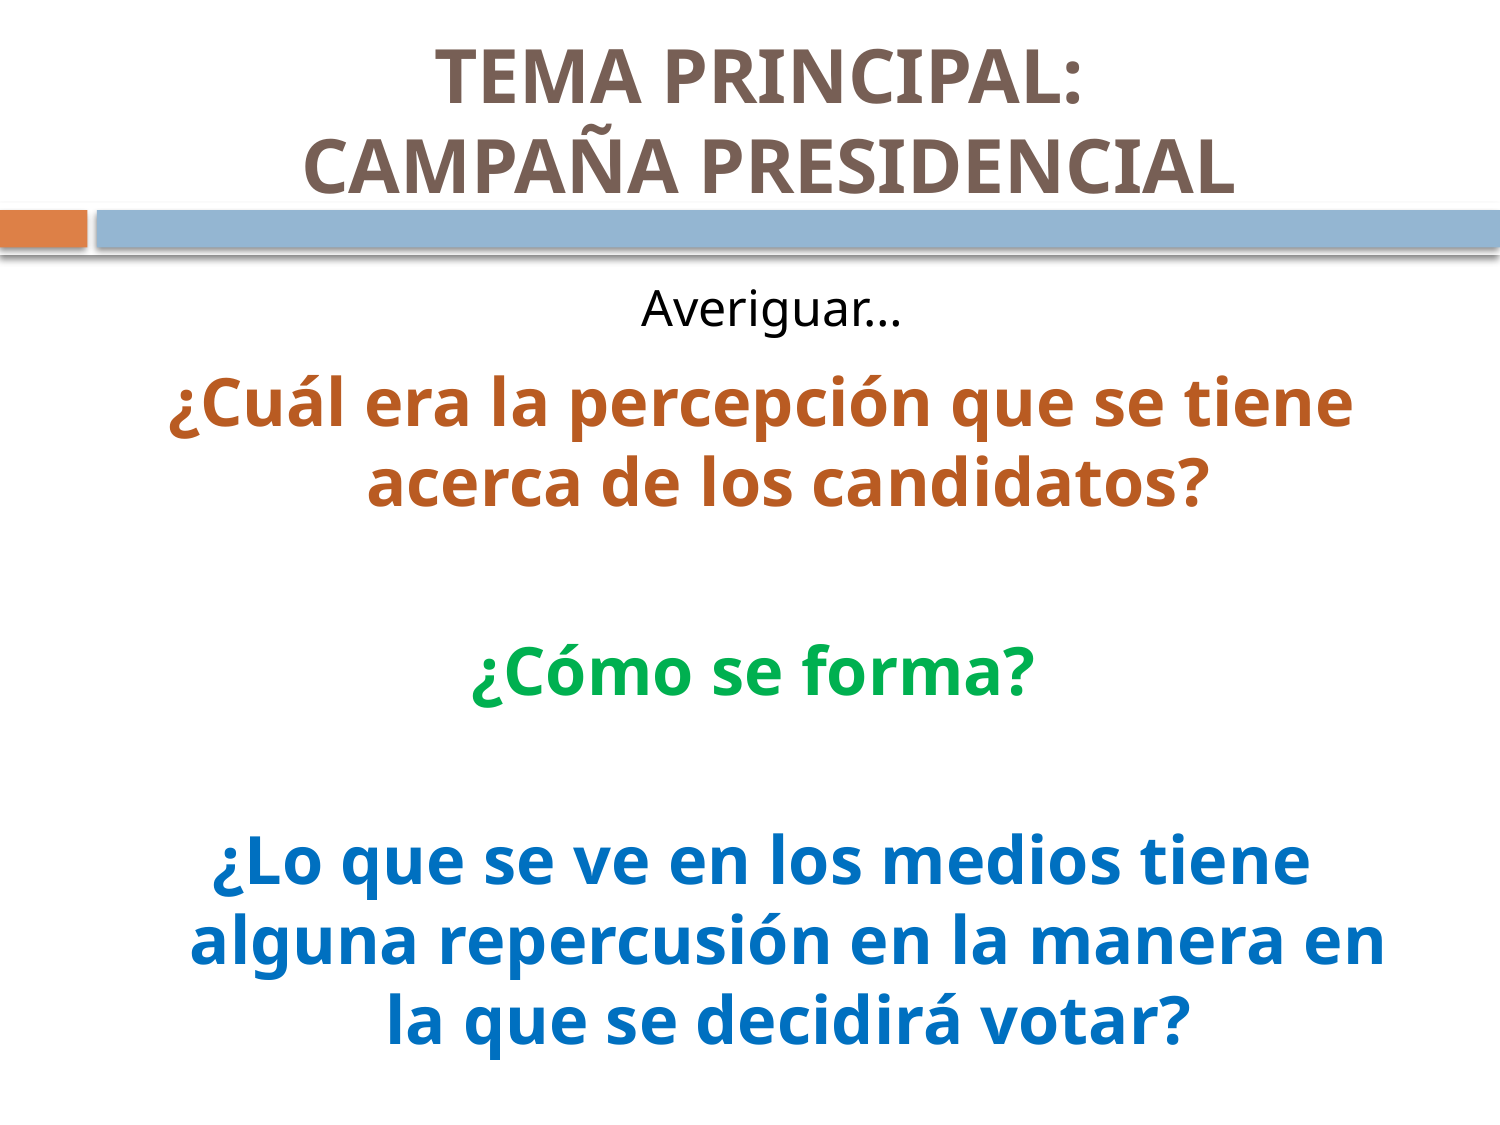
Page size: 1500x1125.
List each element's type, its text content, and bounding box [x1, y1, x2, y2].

list ¿Cuál era la percepción que se tiene acerca de los candidatos? ¿Cómo se forma? ¿Lo que se ve en los medios tiene alguna repercusión en la manera en la que se decidirá votar? [93, 352, 1432, 1090]
text_box Averiguar… [626, 269, 918, 345]
title TEMA PRINCIPAL: CAMPAÑA PRESIDENCIAL [100, 37, 1438, 200]
